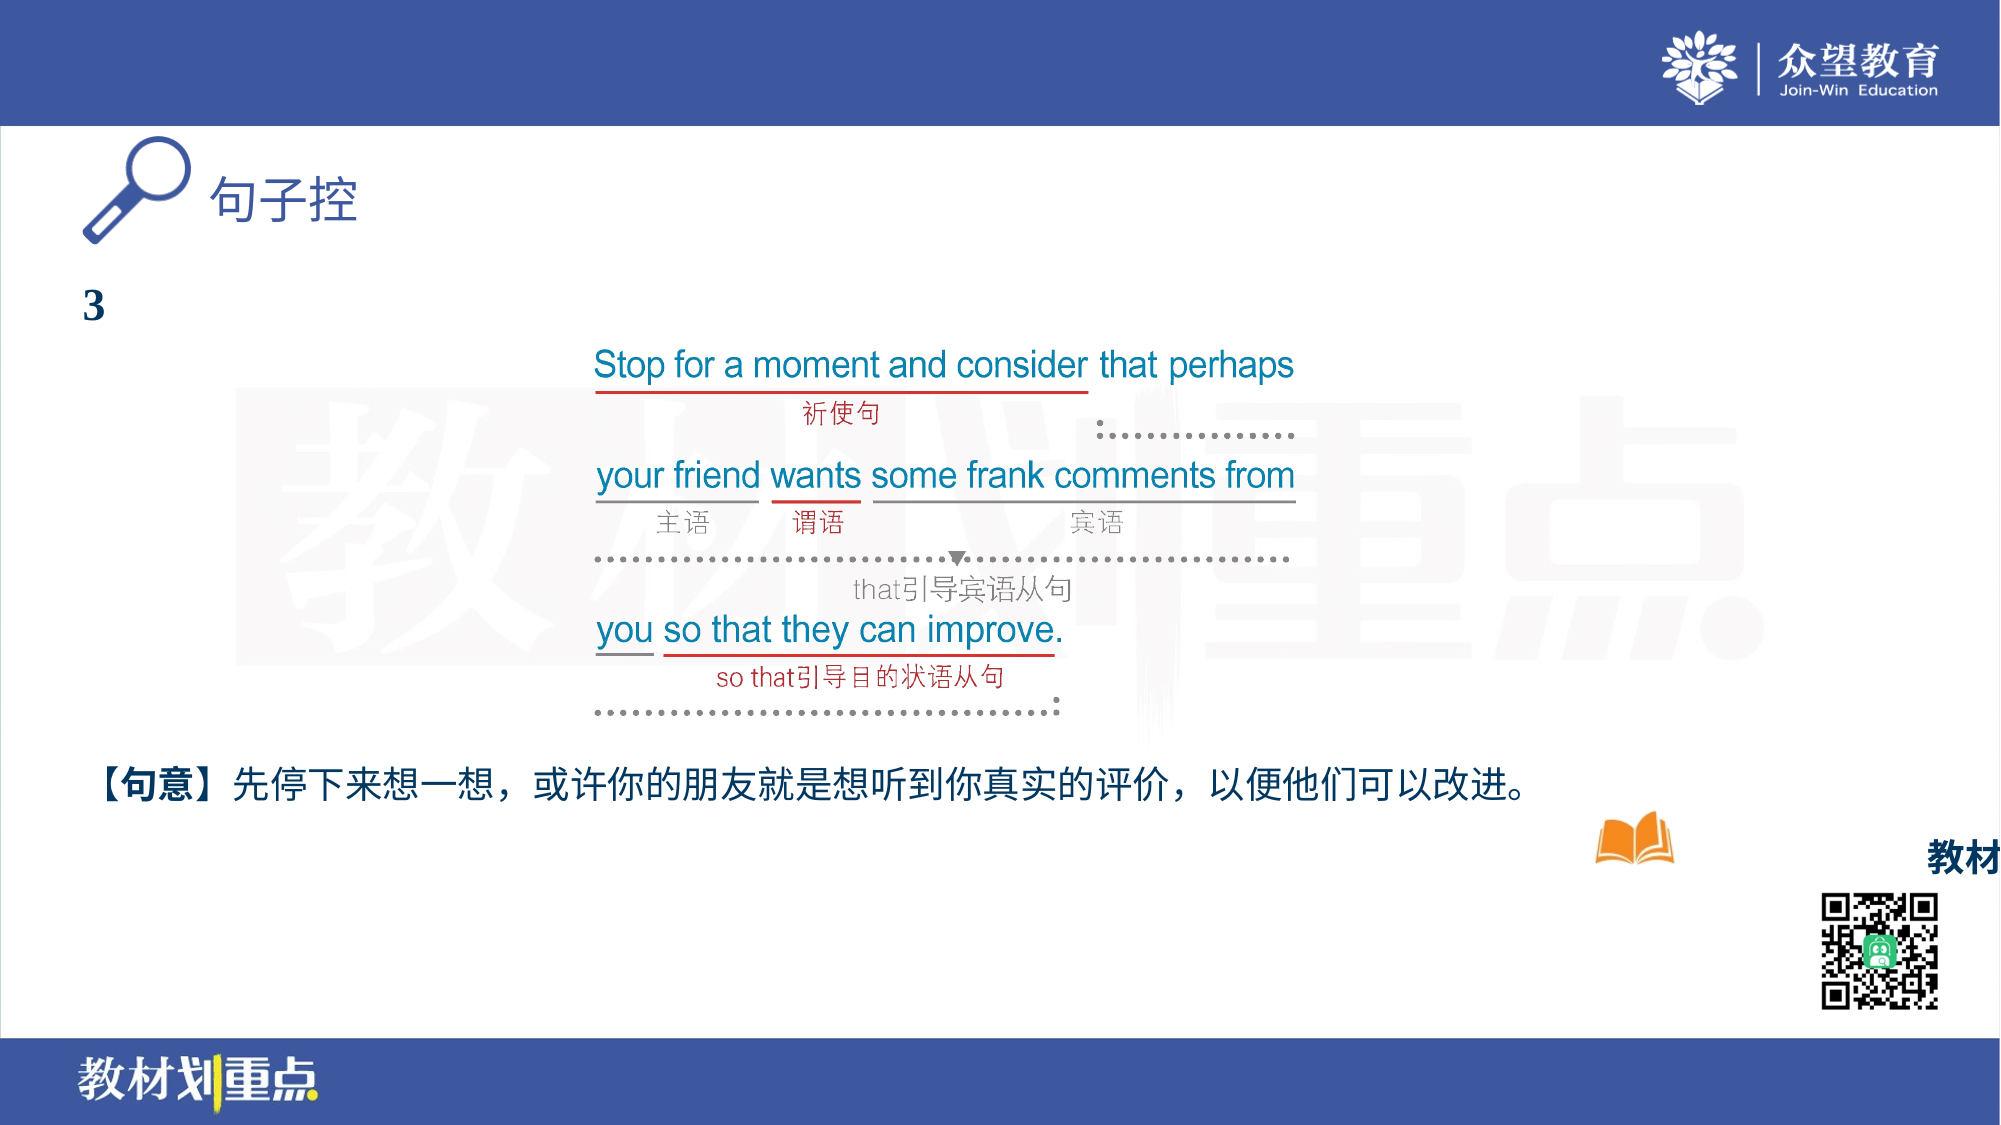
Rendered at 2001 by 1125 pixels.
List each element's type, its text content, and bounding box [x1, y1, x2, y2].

picture [0, 0, 2000, 1125]
text_box 【句意】先停下来想一想，或许你的朋友就是想听到你真实的评价，以便他们可以改进。 教材P12 [82, 737, 1817, 871]
text_box 3 [82, 247, 1817, 387]
